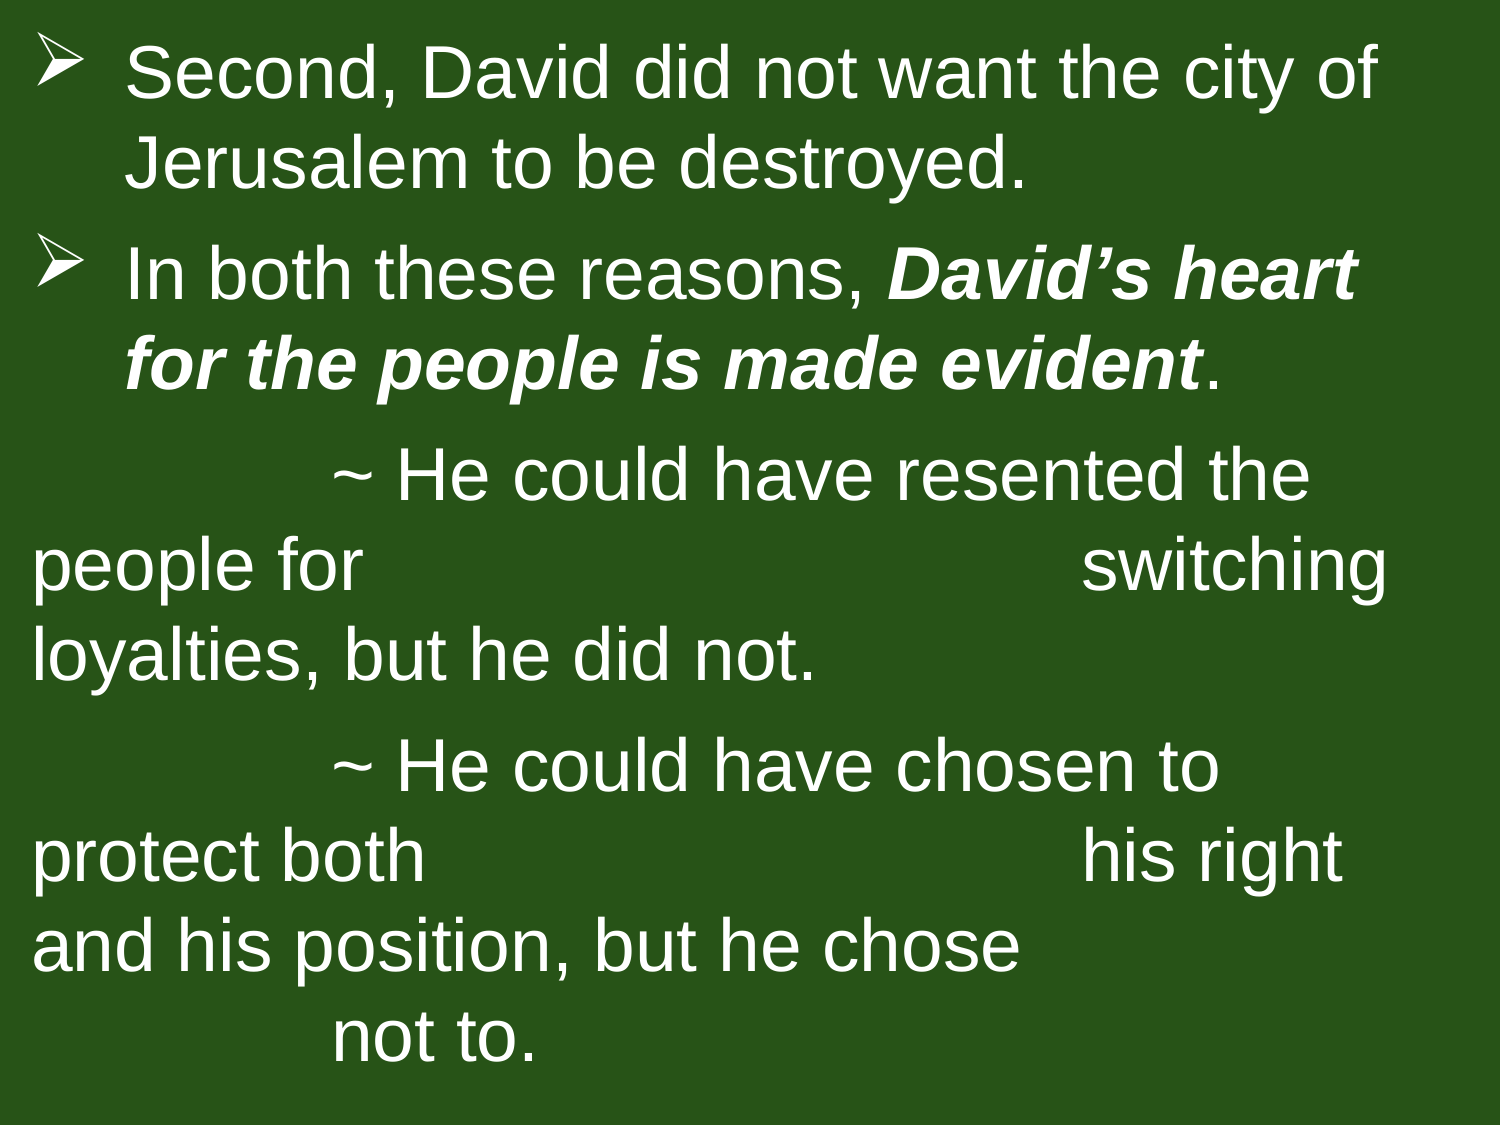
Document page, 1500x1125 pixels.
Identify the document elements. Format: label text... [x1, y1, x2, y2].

subtitle Second, David did not want the city of Jerusalem to be destroyed. In both these reasons, David’s heart for the people is made evident. ~ He could have resented the people for switching loyalties, but he did not. ~ He could have chosen to protect both his right and his position, but he chose not to. [16, 16, 1486, 1108]
